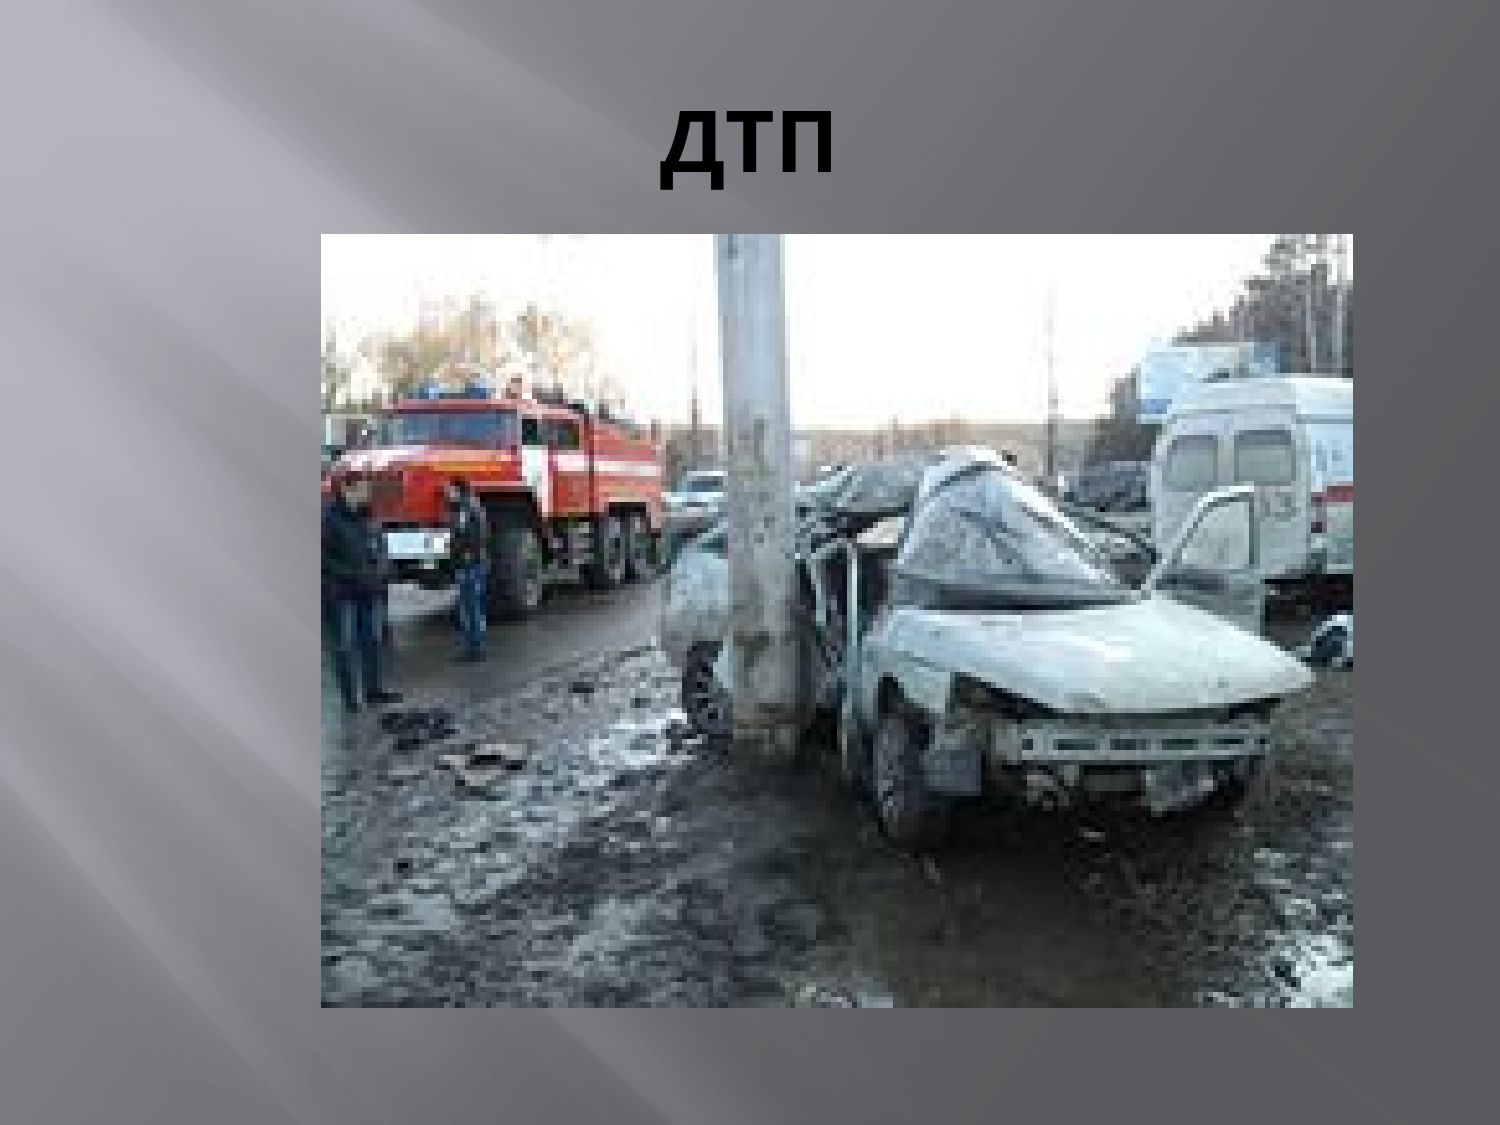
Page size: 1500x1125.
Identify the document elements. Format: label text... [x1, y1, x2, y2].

title ДТП [75, 45, 1425, 233]
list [321, 234, 1353, 1009]
